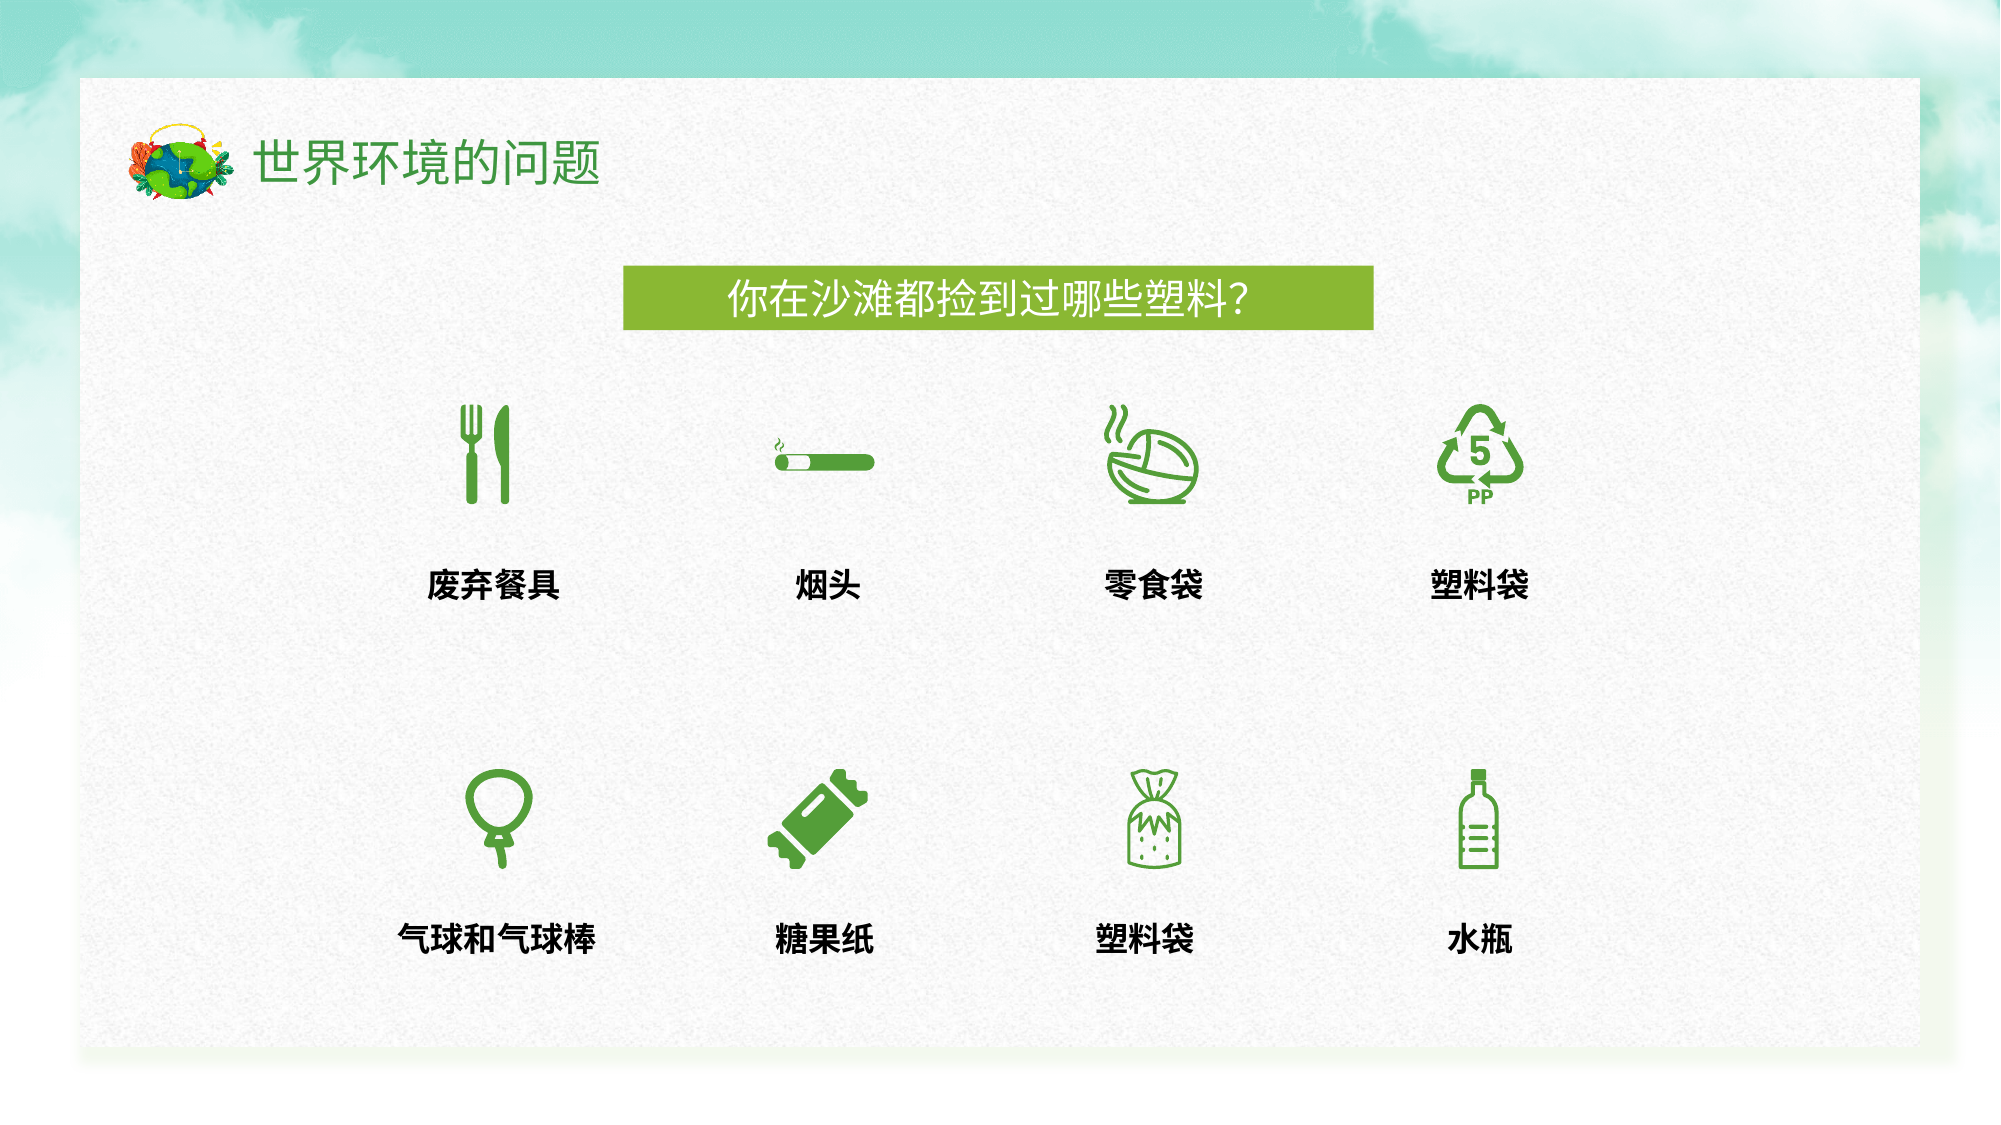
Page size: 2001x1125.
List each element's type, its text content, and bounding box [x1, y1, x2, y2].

text_box 你在沙滩都捡到过哪些塑料？ [623, 265, 1374, 331]
picture [0, 0, 2000, 1125]
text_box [371, 404, 1555, 960]
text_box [123, 104, 857, 218]
